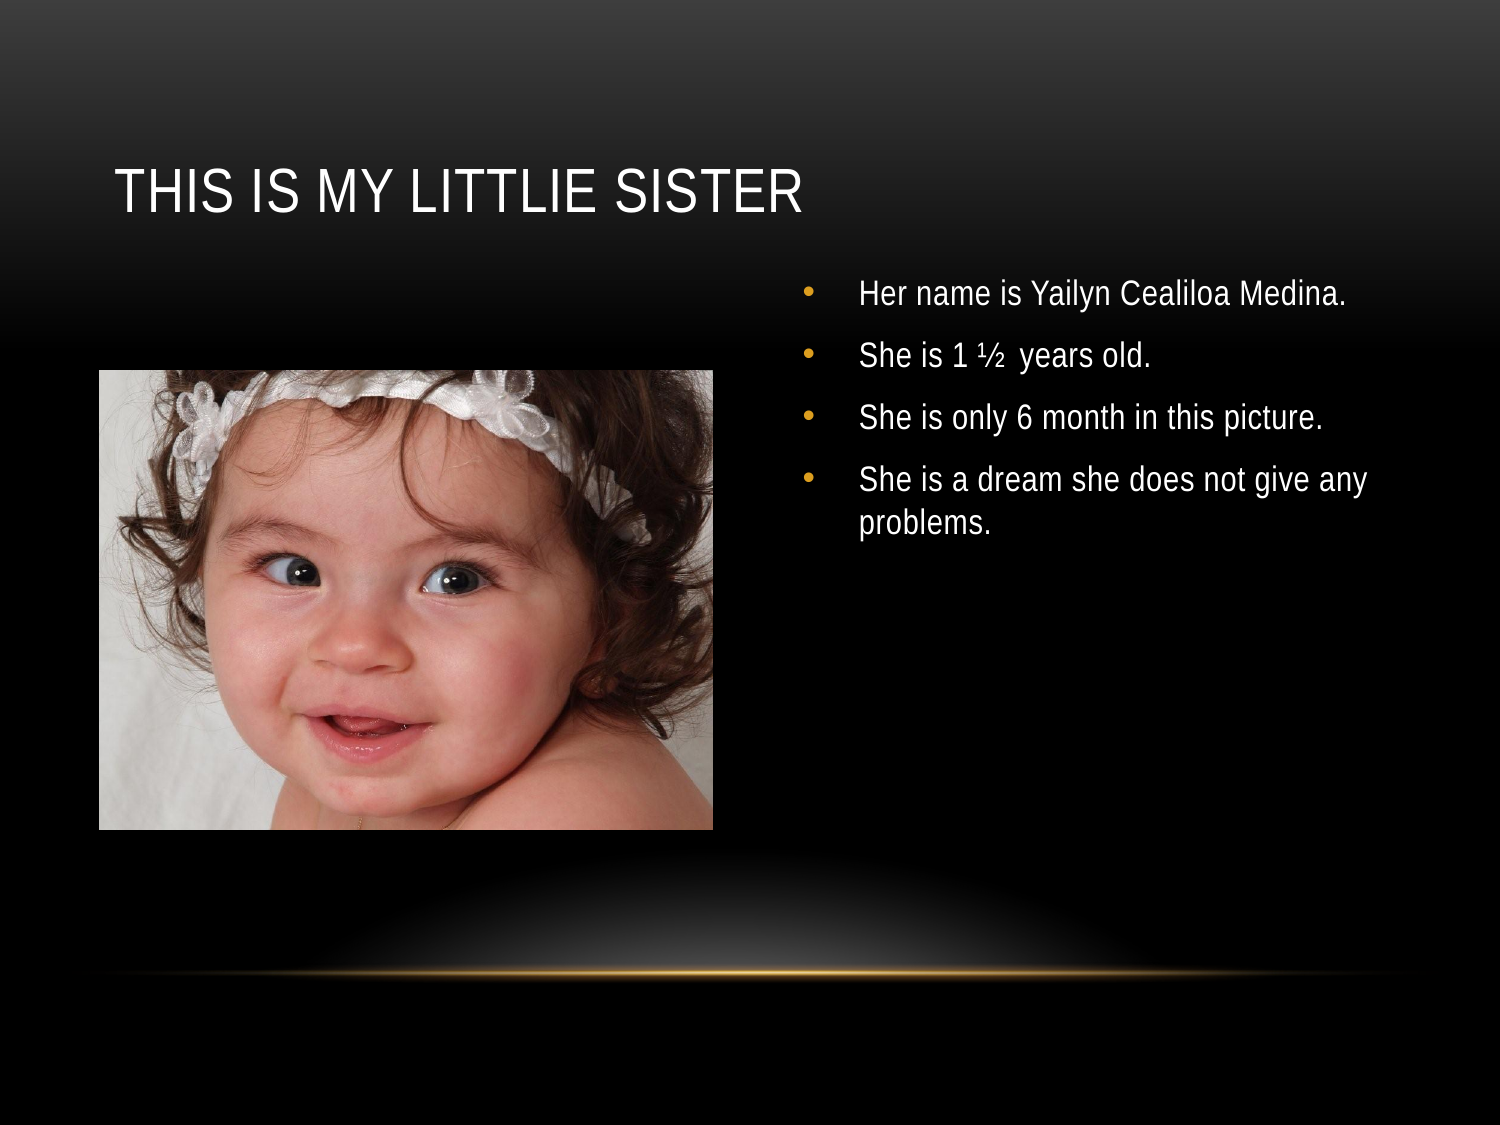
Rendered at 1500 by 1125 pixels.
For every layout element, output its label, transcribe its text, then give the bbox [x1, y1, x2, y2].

list Her name is Yailyn Cealiloa Medina. She is 1 ½ years old. She is only 6 month in this picture. She is a dream she does not give any problems. [787, 262, 1400, 938]
picture [0, 0, 1500, 1125]
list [99, 370, 713, 830]
title This is my littlie sister [99, 45, 1400, 233]
